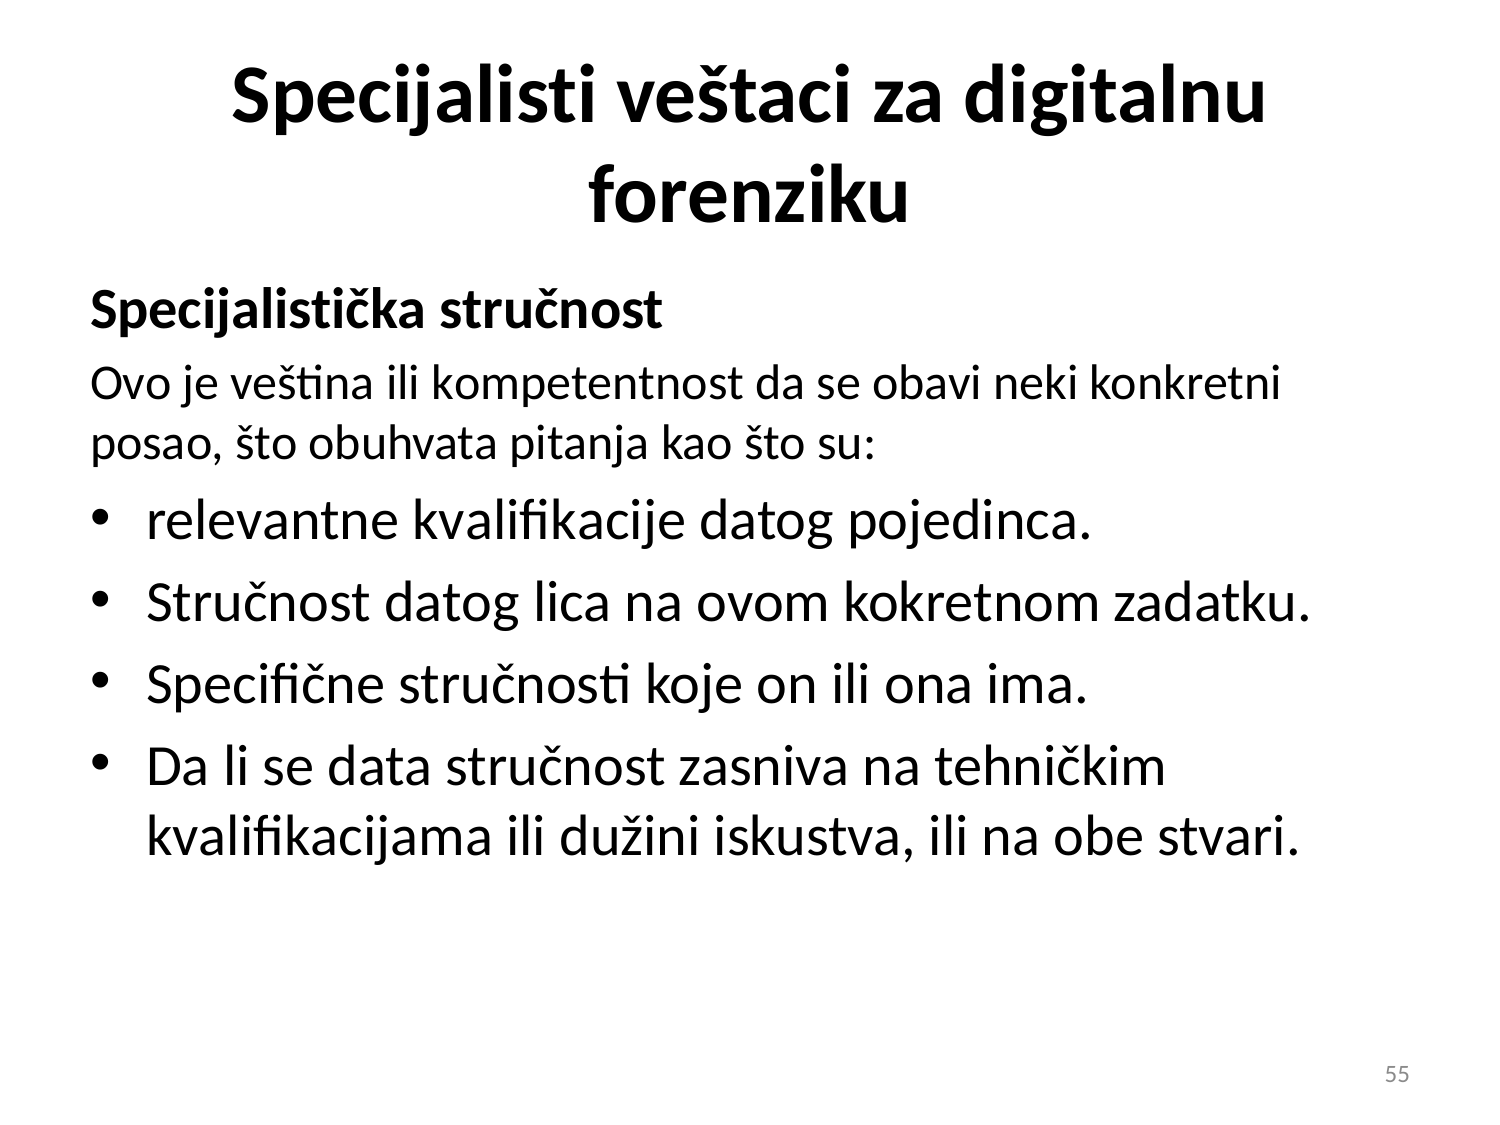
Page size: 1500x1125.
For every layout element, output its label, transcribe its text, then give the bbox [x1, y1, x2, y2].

list Specijalistička stručnost Ovo je veština ili kompetentnost da se obavi neki konkretni posao, što obuhvata pitanja kao što su: relevantne kvalifikacije datog pojedinca. Stručnost datog lica na ovom kokretnom zadatku. Specifične stručnosti koje on ili ona ima. Da li se data stručnost zasniva na tehničkim kvalifikacijama ili dužini iskustva, ili na obe stvari. [74, 262, 1426, 1006]
slide_number 55 [1074, 1042, 1425, 1103]
title Specijalisti veštaci za digitalnu forenziku [74, 44, 1426, 233]
